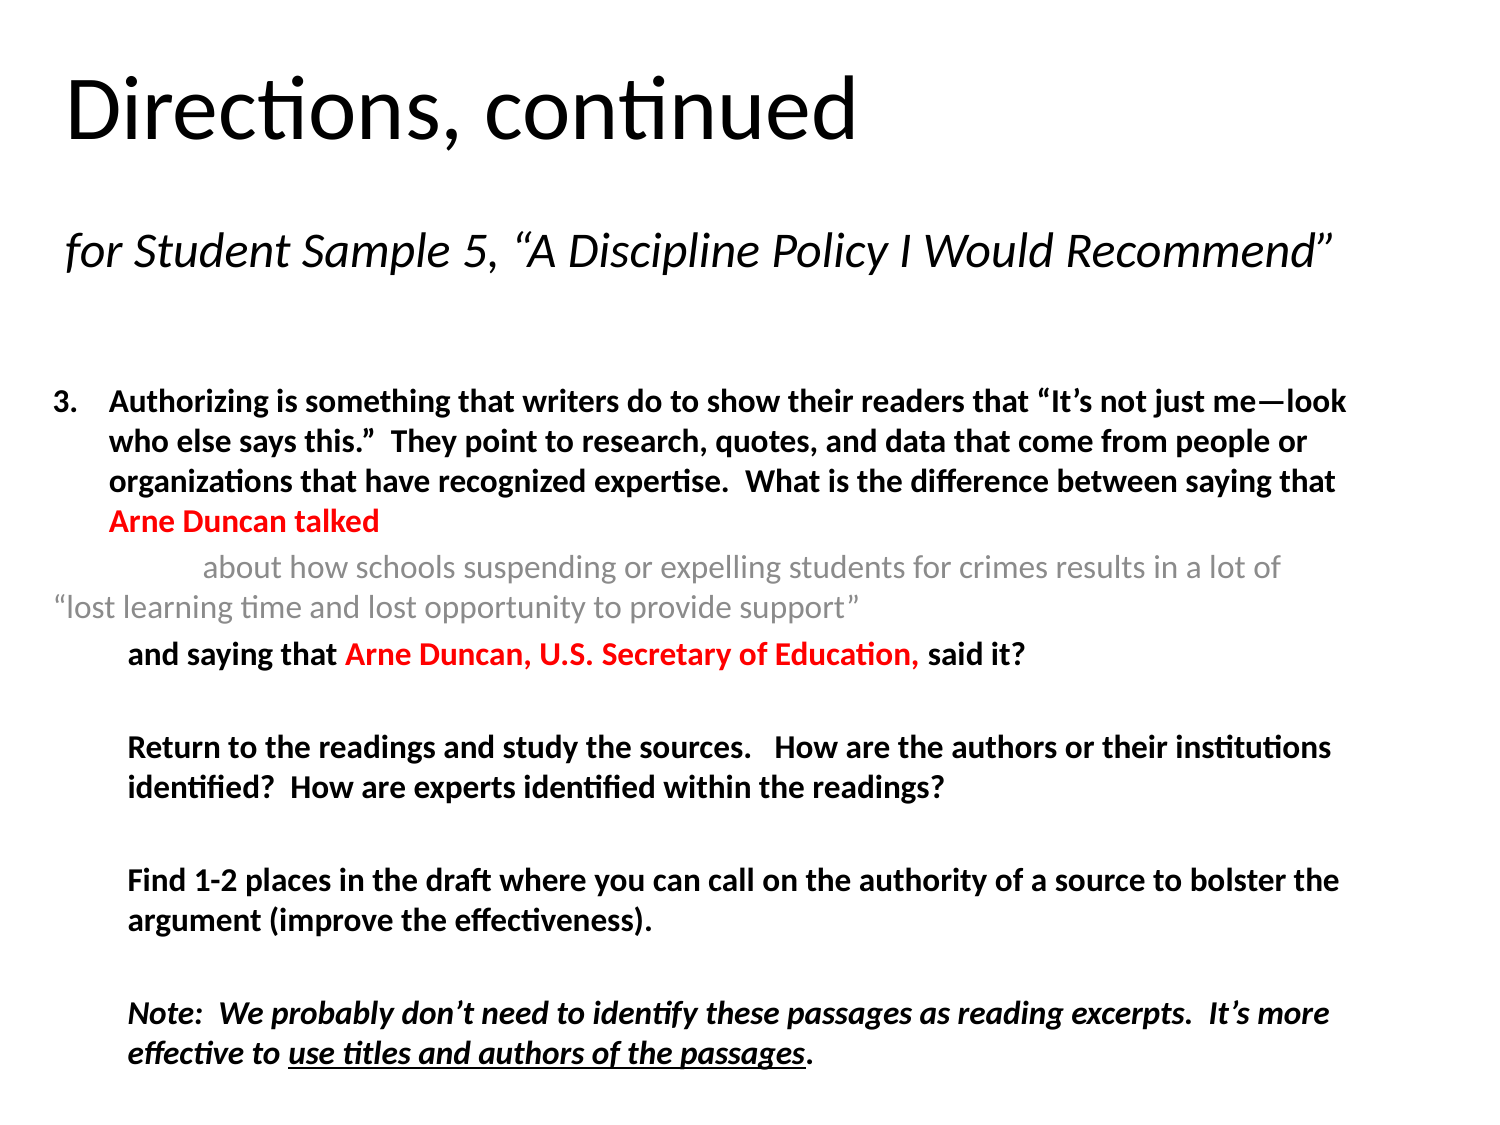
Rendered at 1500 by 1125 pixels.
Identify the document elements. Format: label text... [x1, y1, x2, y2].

title Directions, continued for Student Sample 5, “A Discipline Policy I Would Recommend” [50, 24, 1488, 300]
subtitle Authorizing is something that writers do to show their readers that “It’s not just me—look who else says this.” They point to research, quotes, and data that come from people or organizations that have recognized expertise. What is the difference between saying that Arne Duncan talked about how schools suspending or expelling students for crimes results in a lot of “lost learning time and lost opportunity to provide support” and saying that Arne Duncan, U.S. Secretary of Education, said it? Return to the readings and study the sources. How are the authors or their institutions identified? How are experts identified within the readings? Find 1-2 places in the draft where you can call on the authority of a source to bolster the argument (improve the effectiveness). Note: We probably don’t need to identify these passages as reading excerpts. It’s more effective to use titles and authors of the passages. [37, 324, 1425, 975]
